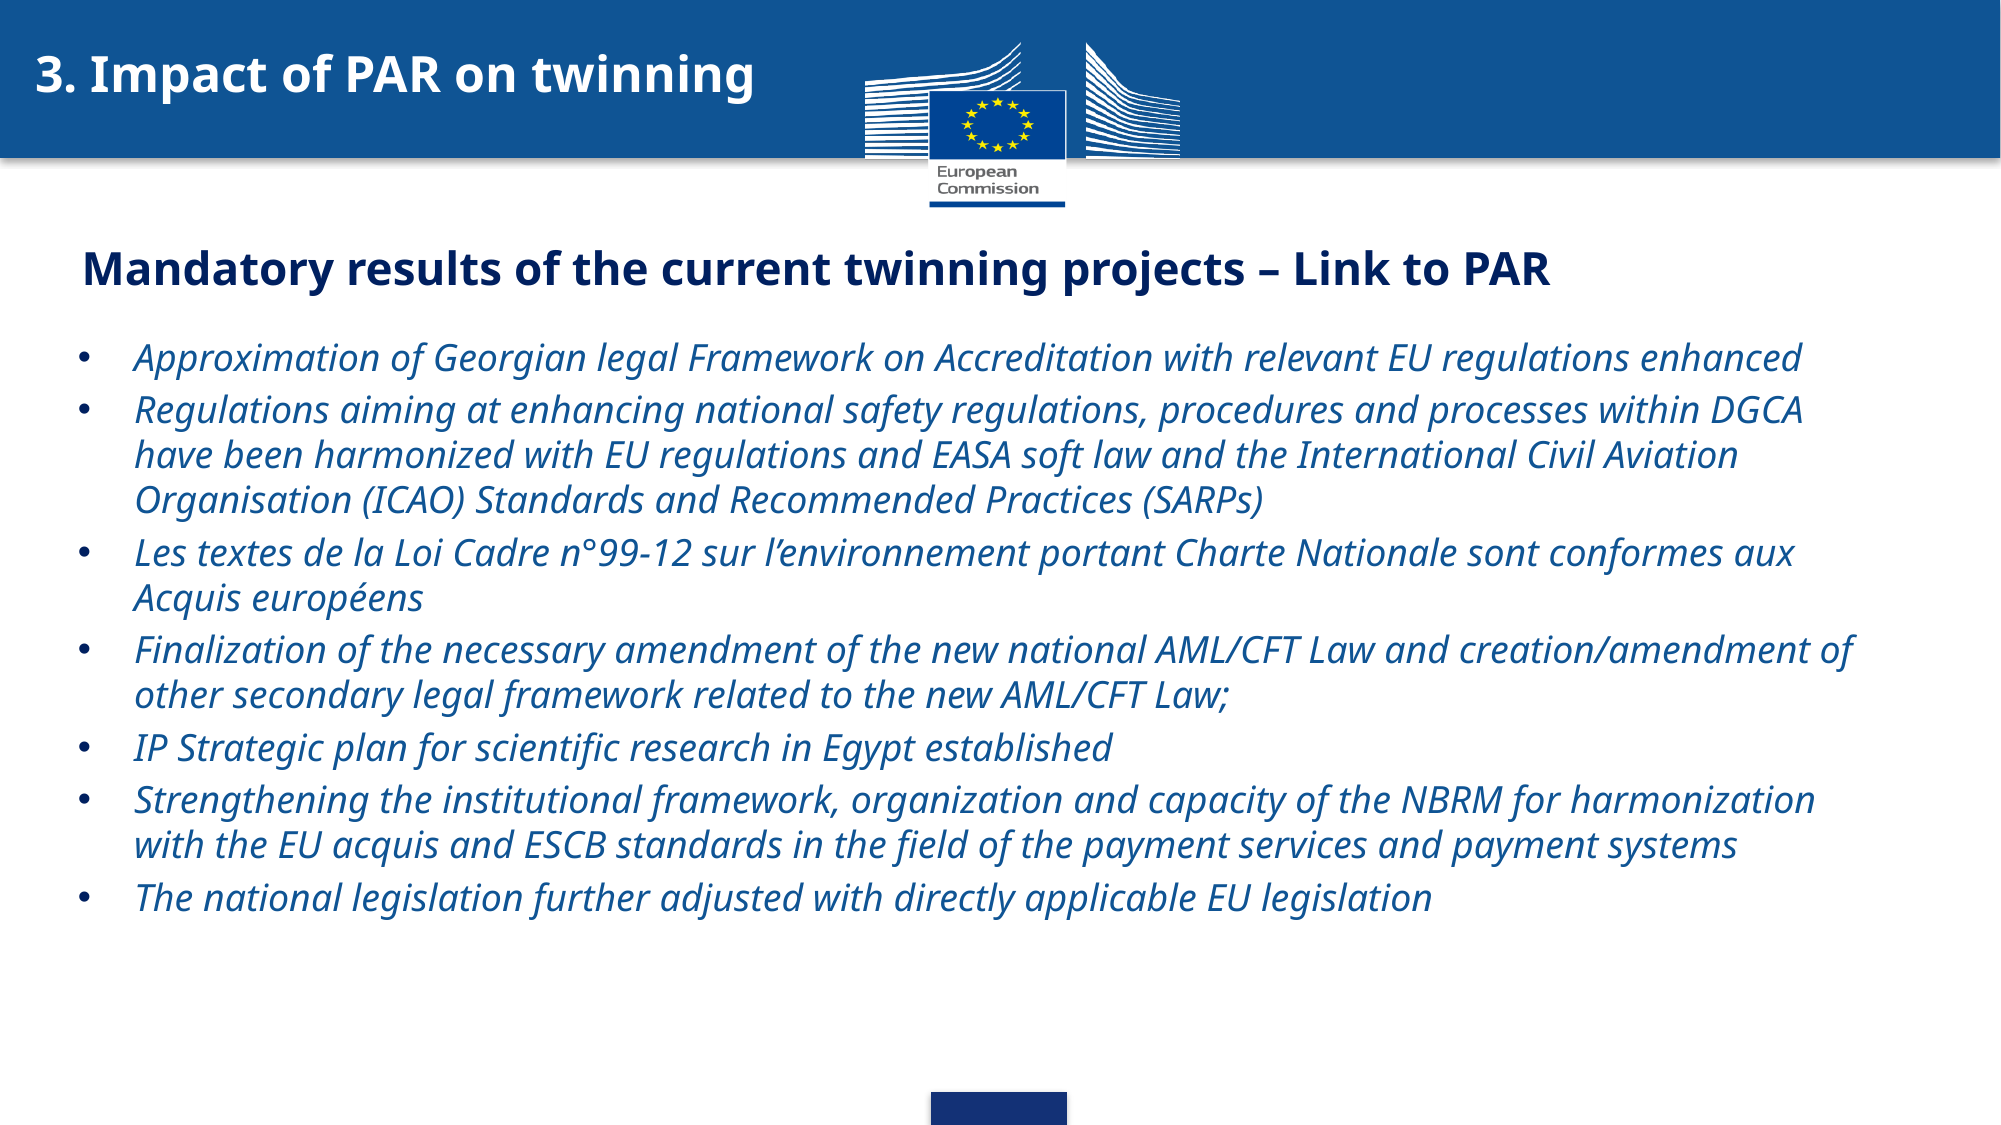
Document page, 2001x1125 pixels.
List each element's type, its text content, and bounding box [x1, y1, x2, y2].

text_box 3. Impact of PAR on twinning [19, 19, 977, 126]
text_box Mandatory results of the current twinning projects – Link to PAR [66, 231, 1899, 302]
list Approximation of Georgian legal Framework on Accreditation with relevant EU regulations enhanced Regulations aiming at enhancing national safety regulations, procedures and processes within DGCA have been harmonized with EU regulations and EASA soft law and the International Civil Aviation Organisation (ICAO) Standards and Recommended Practices (SARPs) Les textes de la Loi Cadre n°99-12 sur l’environnement portant Charte Nationale sont conformes aux Acquis européens Finalization of the necessary amendment of the new national AML/CFT Law and creation/amendment of other secondary legal framework related to the new AML/CFT Law; IP Strategic plan for scientific research in Egypt established Strengthening the institutional framework, organization and capacity of the NBRM for harmonization with the EU acquis and ESCB standards in the field of the payment services and payment systems The national legislation further adjusted with directly applicable EU legislation [62, 326, 1897, 965]
picture [865, 42, 1180, 208]
